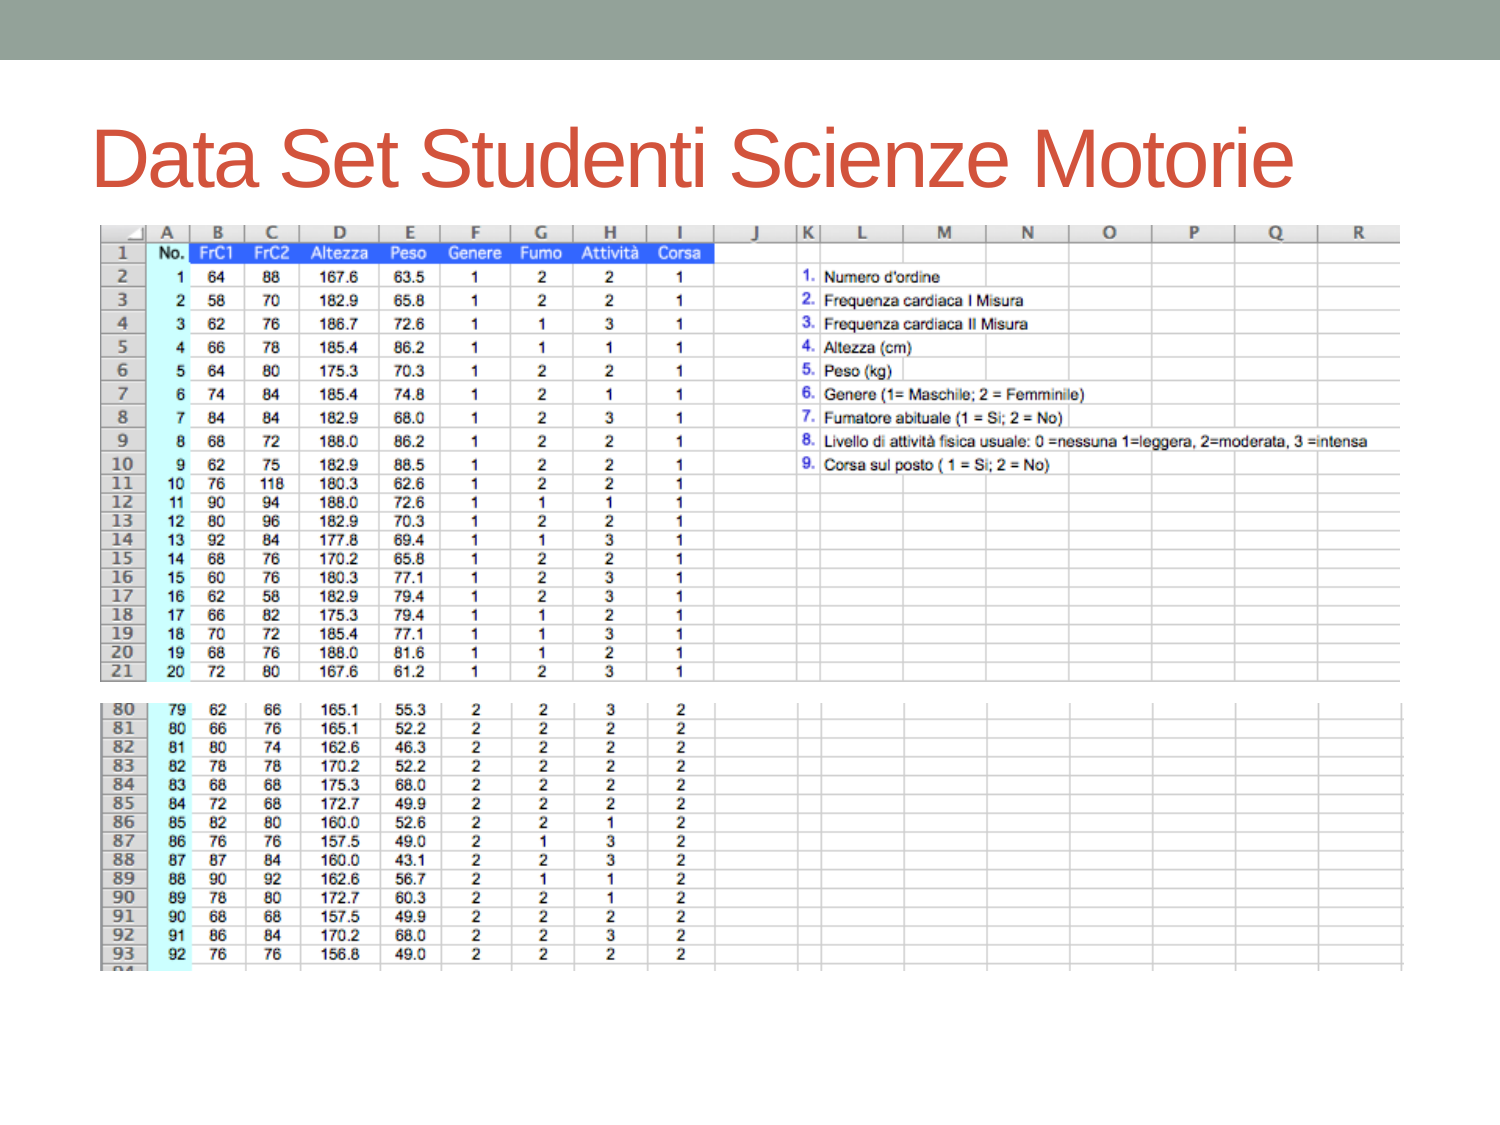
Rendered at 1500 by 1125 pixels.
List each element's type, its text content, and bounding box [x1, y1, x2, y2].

picture [100, 224, 1400, 682]
title Data Set Studenti Scienze Motorie [75, 82, 1425, 227]
picture [100, 703, 1405, 971]
